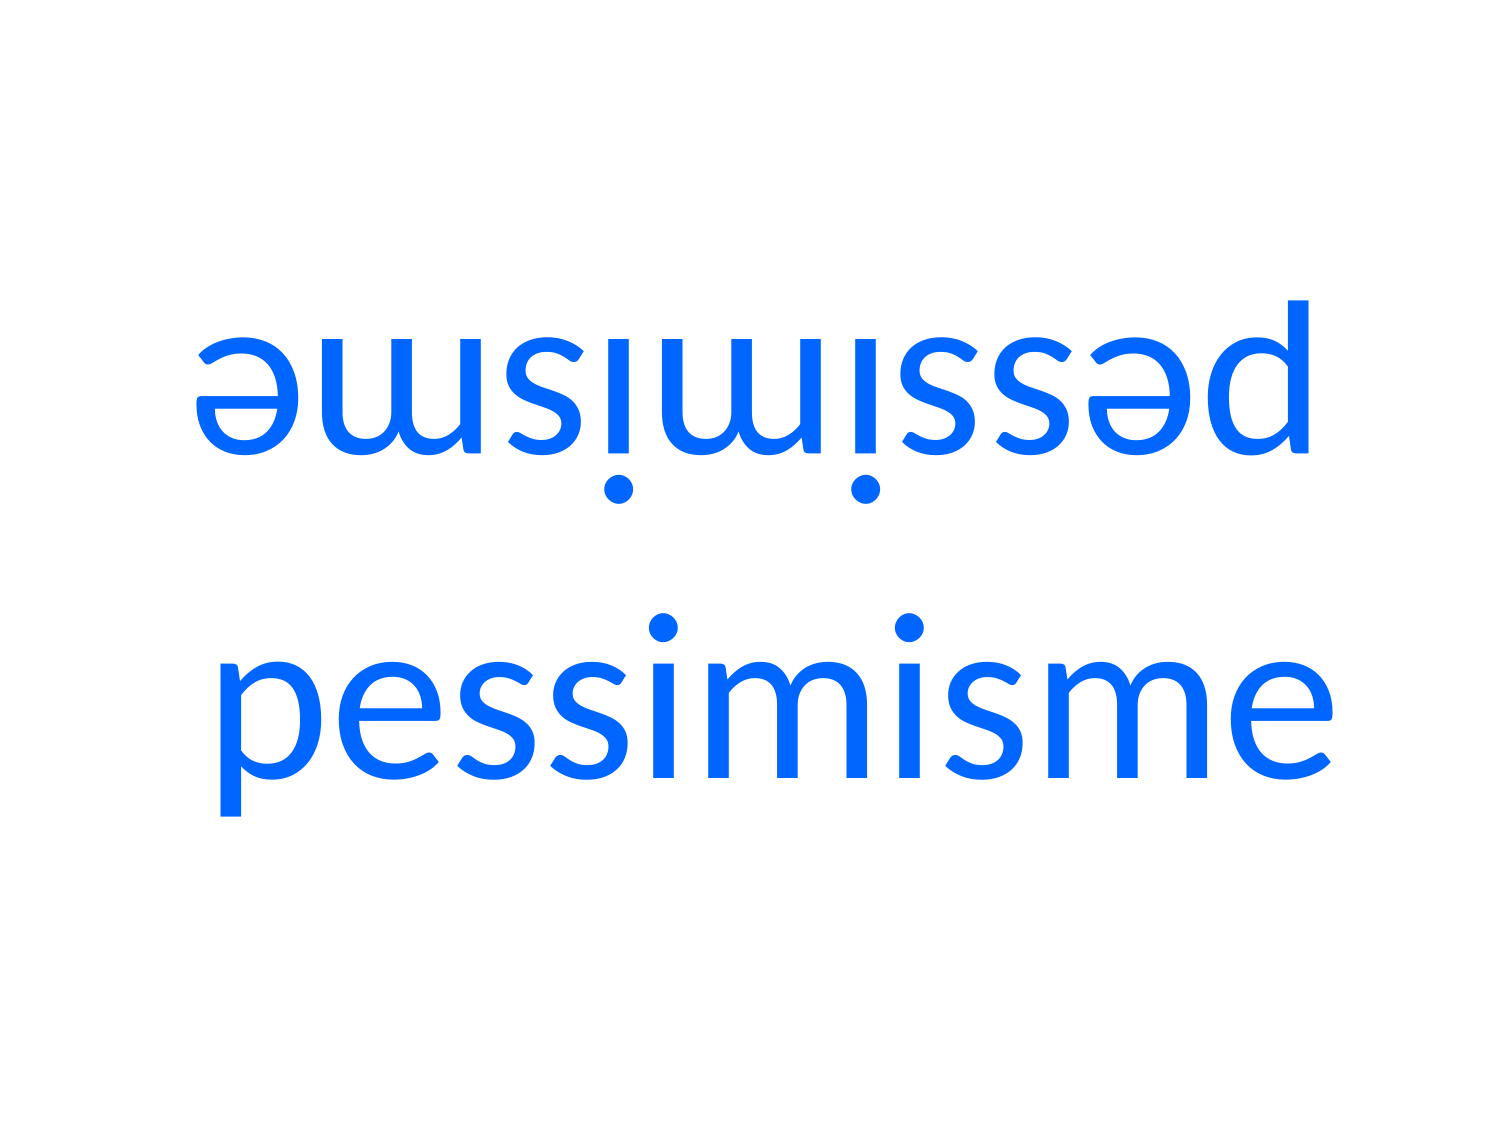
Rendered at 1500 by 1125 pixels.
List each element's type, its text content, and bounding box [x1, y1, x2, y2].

text_box pessimisme [76, 314, 1436, 556]
title pessimisme [88, 562, 1459, 804]
